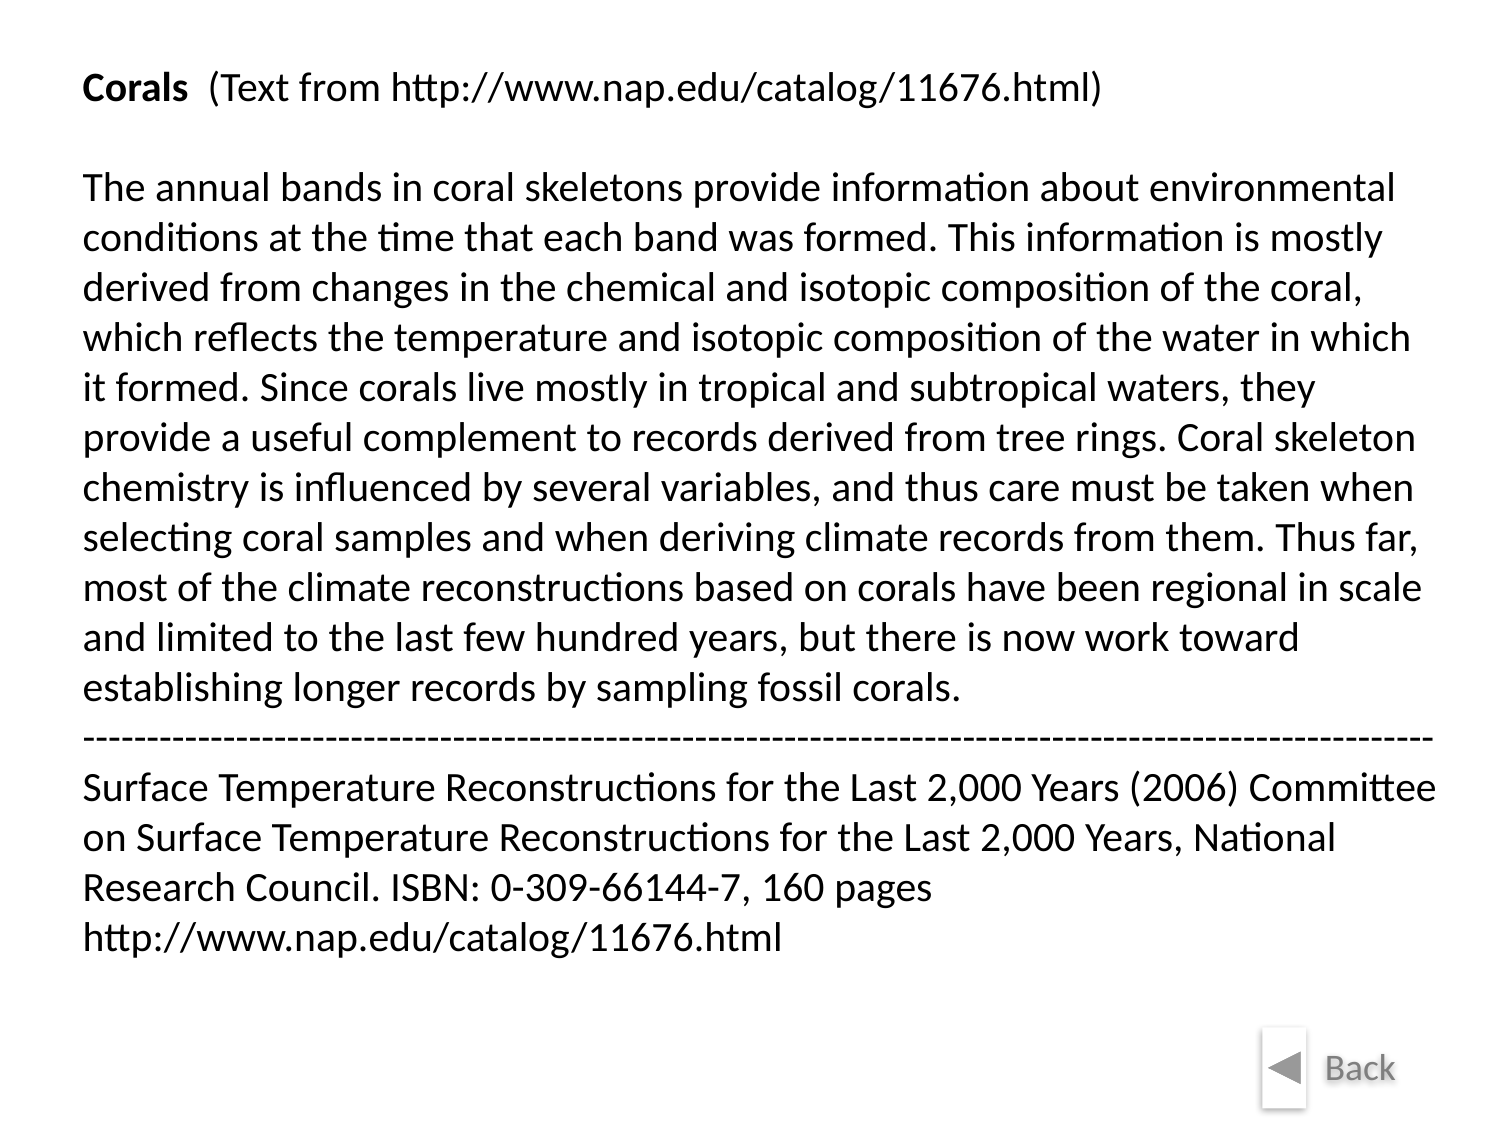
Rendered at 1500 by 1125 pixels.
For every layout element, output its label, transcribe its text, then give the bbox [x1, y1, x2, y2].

text_box Back [1220, 1006, 1500, 1125]
text_box [1262, 1027, 1307, 1109]
text_box Corals (Text from http://www.nap.edu/catalog/11676.html) The annual bands in coral skeletons provide information about environmental conditions at the time that each band was formed. This information is mostly derived from changes in the chemical and isotopic composition of the coral, which reflects the temperature and isotopic composition of the water in which it formed. Since corals live mostly in tropical and subtropical waters, they provide a useful complement to records derived from tree rings. Coral skeleton chemistry is influenced by several variables, and thus care must be taken when selecting coral samples and when deriving climate records from them. Thus far, most of the climate reconstructions based on corals have been regional in scale and limited to the last few hundred years, but there is now work toward establishing longer records by sampling fossil corals. ---------------------------------------------------------------------------------------------------------- Surface Temperature Reconstructions for the Last 2,000 Years (2006) Committee on Surface Temperature Reconstructions for the Last 2,000 Years, National Research Council. ISBN: 0-309-66144-7, 160 pages http://www.nap.edu/catalog/11676.html [67, 52, 1453, 968]
